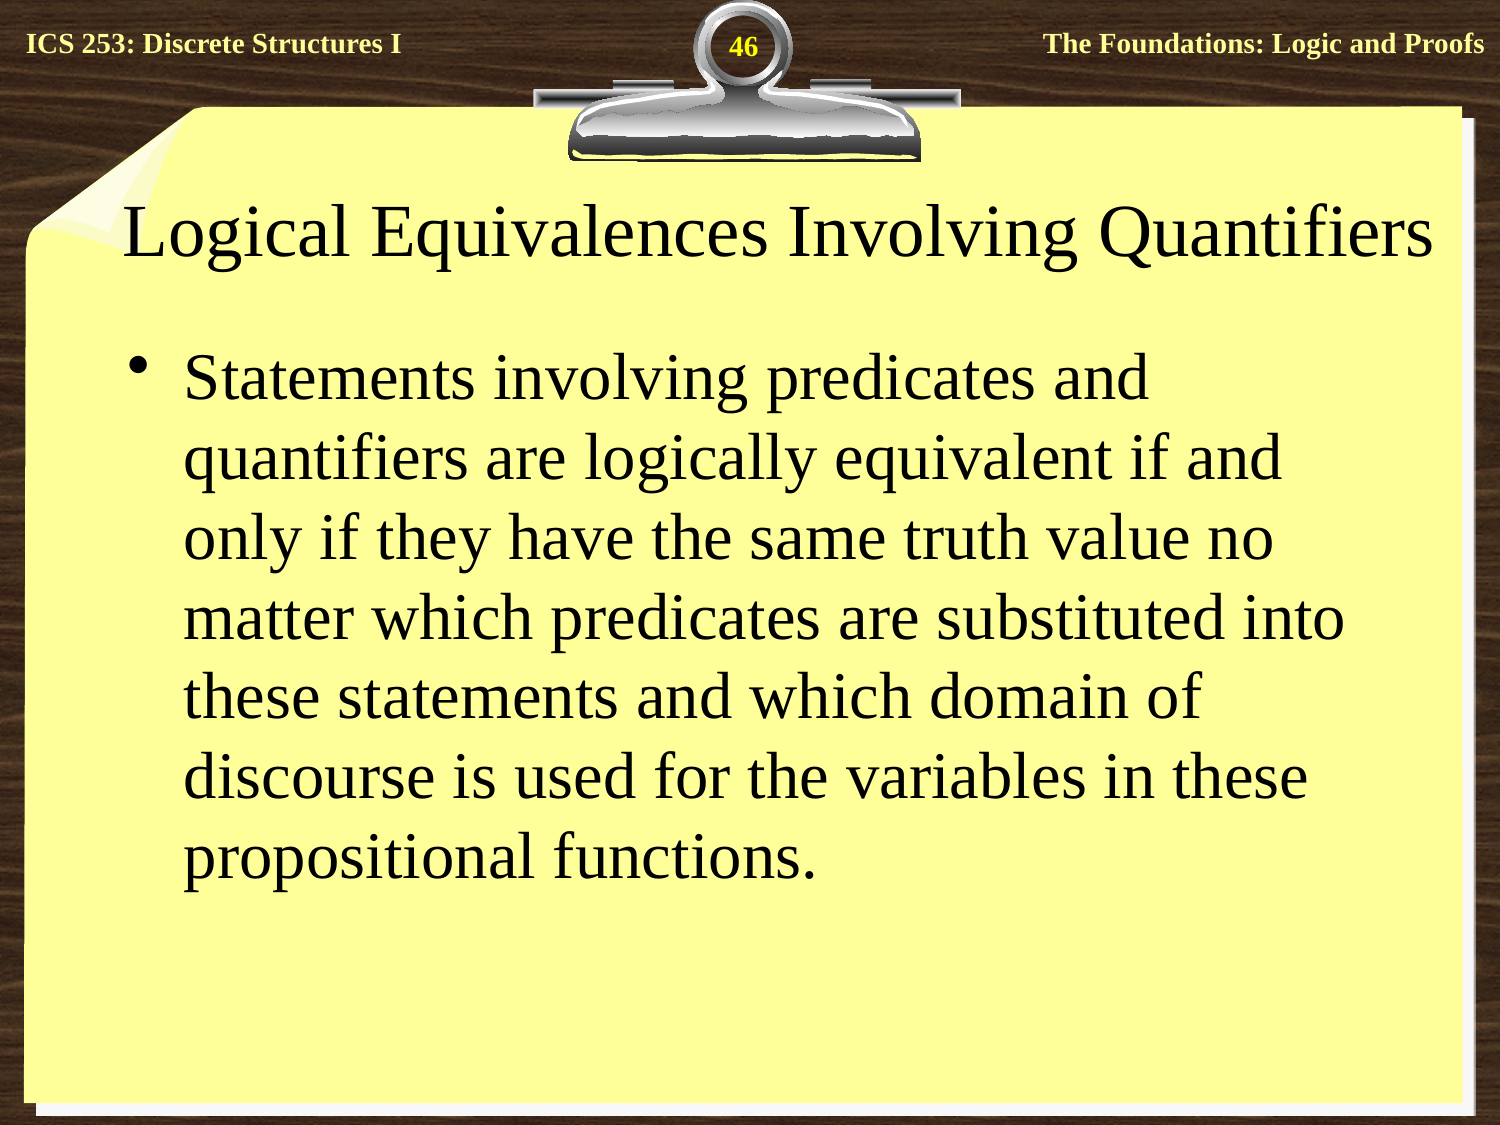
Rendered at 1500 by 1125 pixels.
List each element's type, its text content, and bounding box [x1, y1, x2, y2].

picture [0, 0, 1500, 1125]
slide_number 46 [460, 6, 774, 83]
list Statements involving predicates and quantifiers are logically equivalent if and only if they have the same truth value no matter which predicates are substituted into these statements and which domain of discourse is used for the variables in these propositional functions. [112, 324, 1412, 1000]
picture [673, 83, 708, 89]
title Logical Equivalences Involving Quantifiers [88, 162, 1471, 291]
